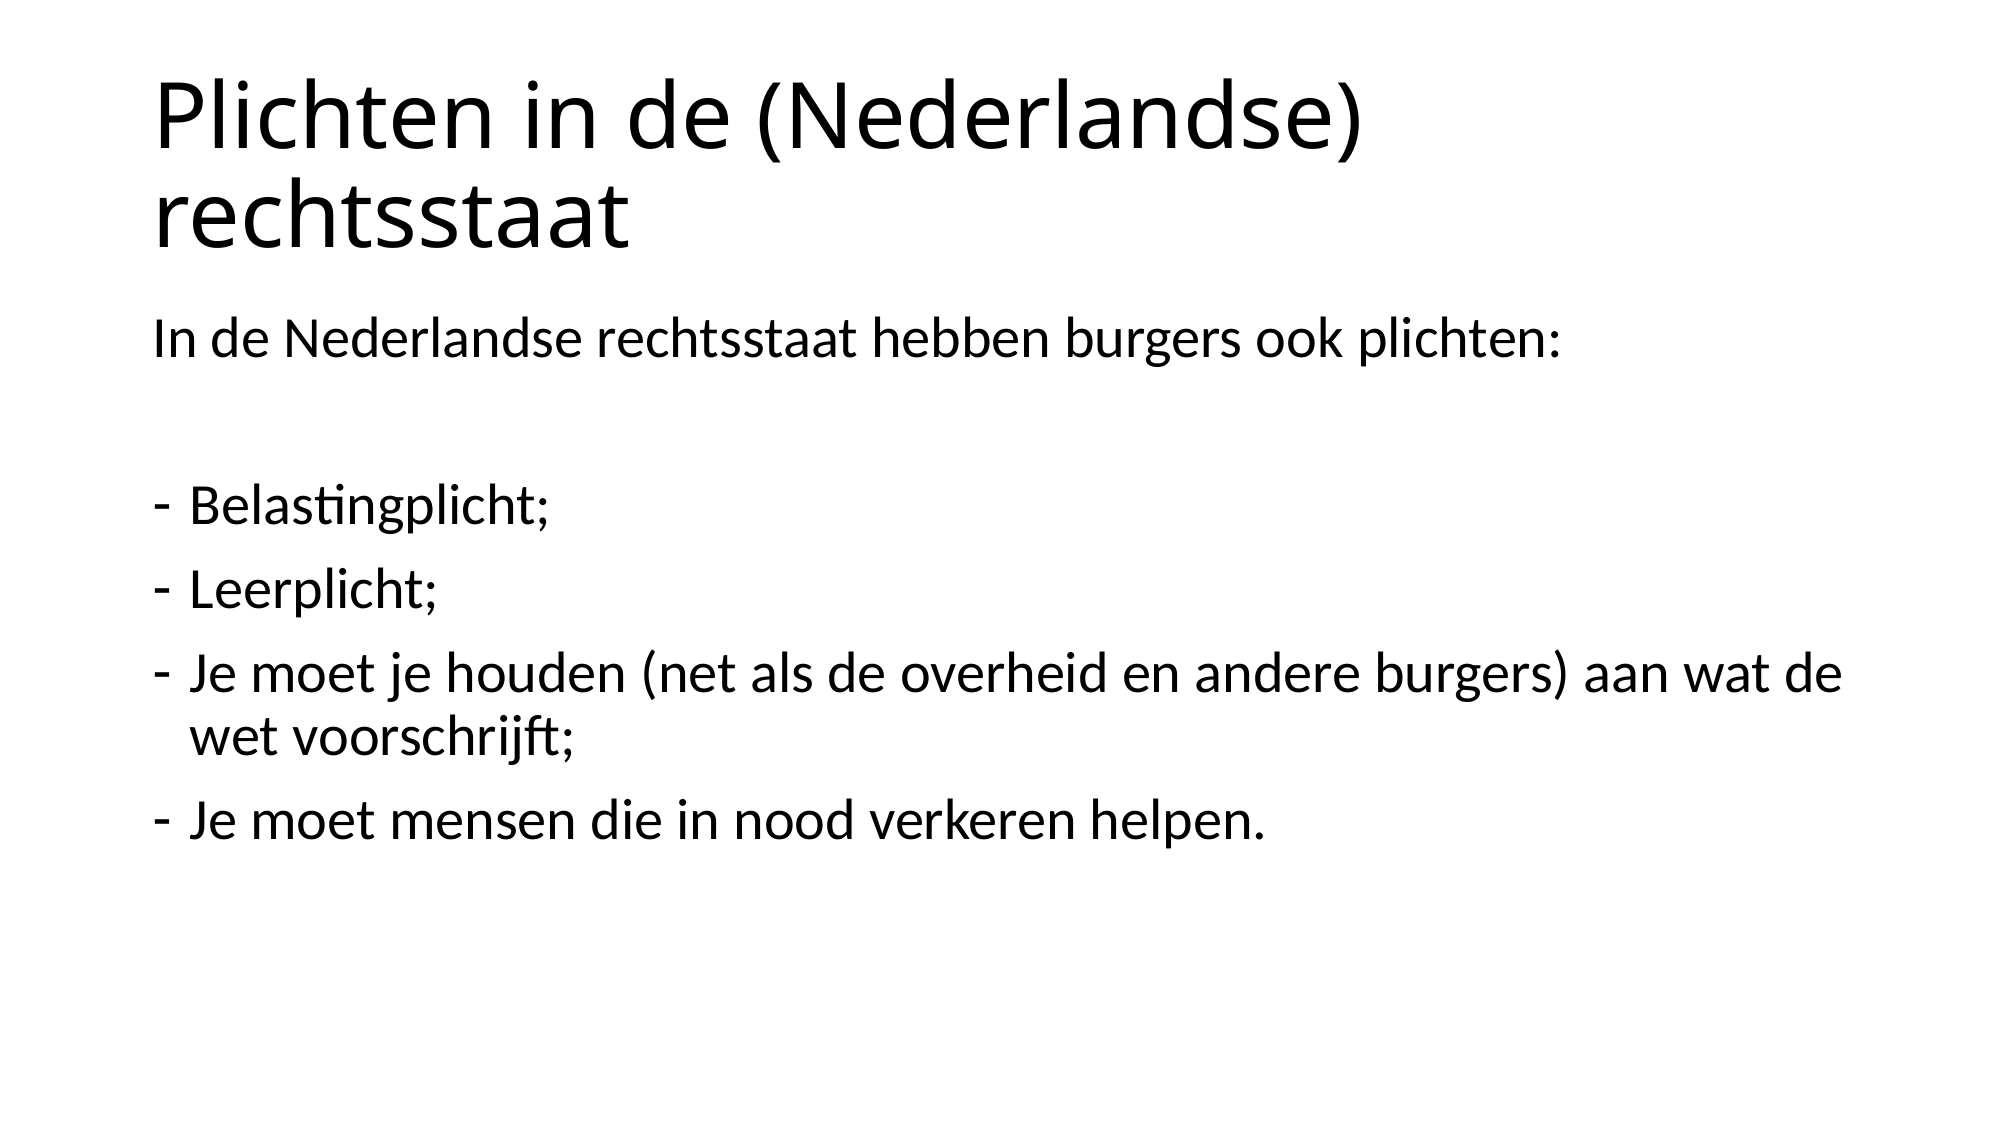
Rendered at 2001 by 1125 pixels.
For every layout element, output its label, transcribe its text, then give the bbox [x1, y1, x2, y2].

list In de Nederlandse rechtsstaat hebben burgers ook plichten: Belastingplicht; Leerplicht; Je moet je houden (net als de overheid en andere burgers) aan wat de wet voorschrijft; Je moet mensen die in nood verkeren helpen. [137, 299, 1863, 1014]
title Plichten in de (Nederlandse) rechtsstaat [137, 59, 1863, 278]
